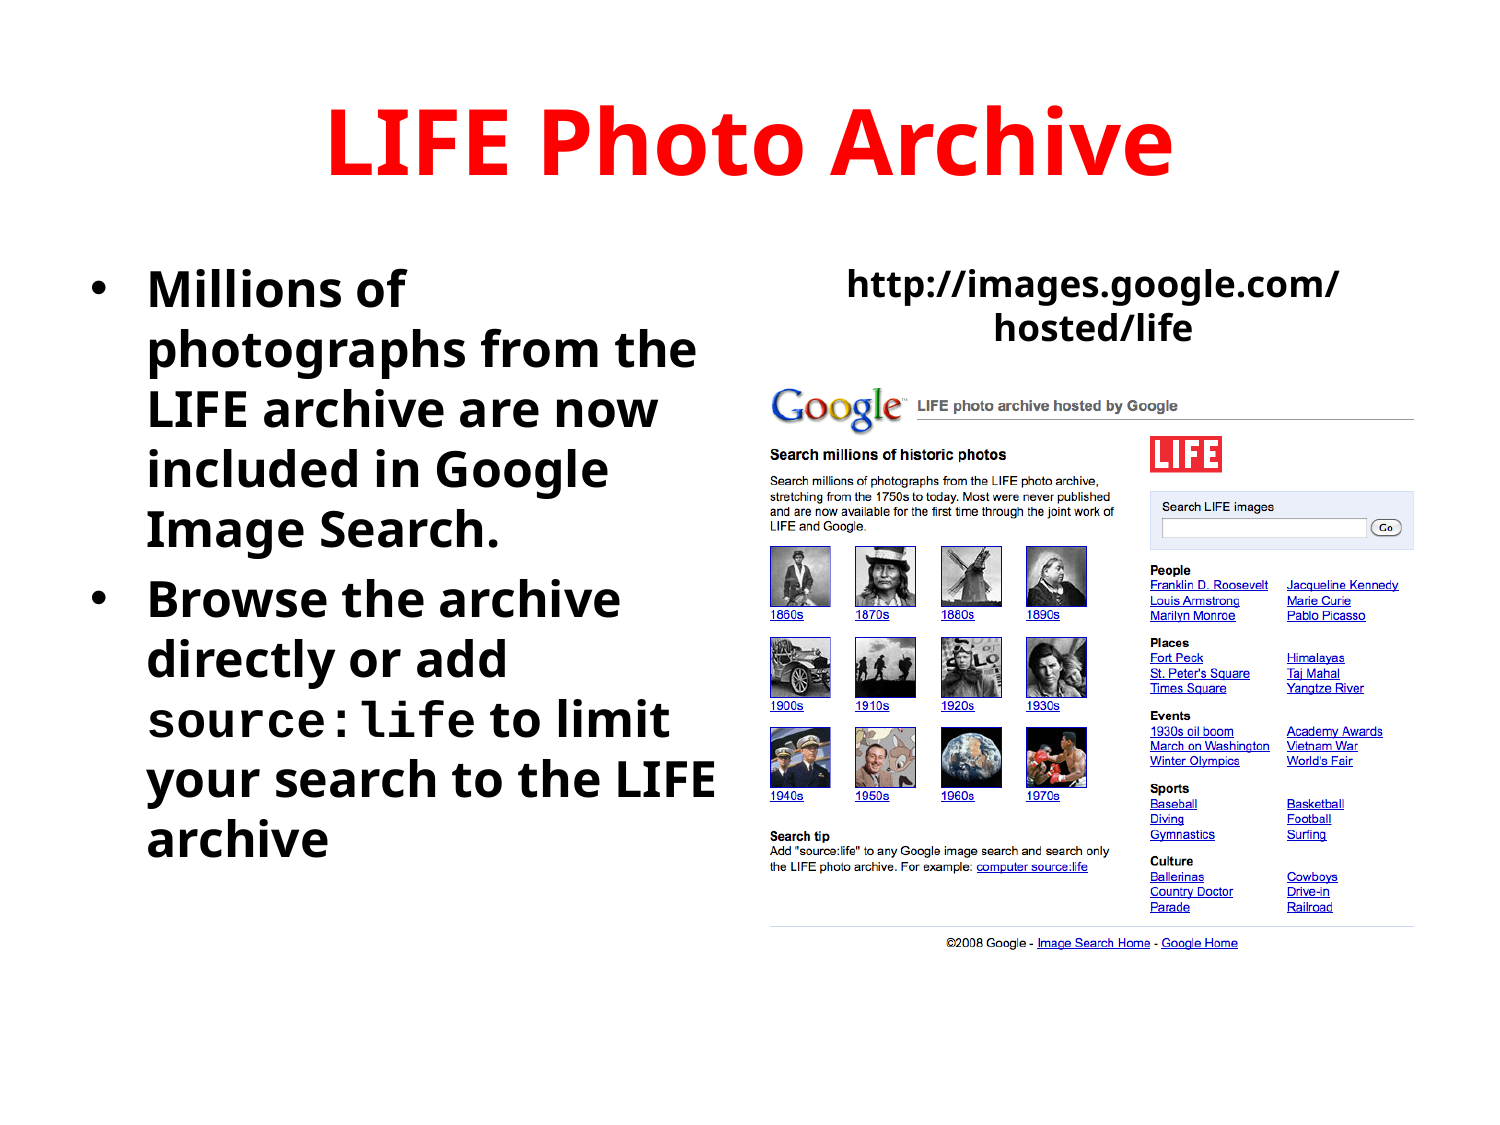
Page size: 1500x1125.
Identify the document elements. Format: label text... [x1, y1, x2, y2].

list http://images.google.com/ hosted/life [761, 251, 1425, 357]
list Millions of photographs from the LIFE archive are now included in Google Image Search. Browse the archive directly or add source:life to limit your search to the LIFE archive [75, 249, 738, 1005]
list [761, 380, 1426, 982]
title LIFE Photo Archive [75, 45, 1425, 233]
